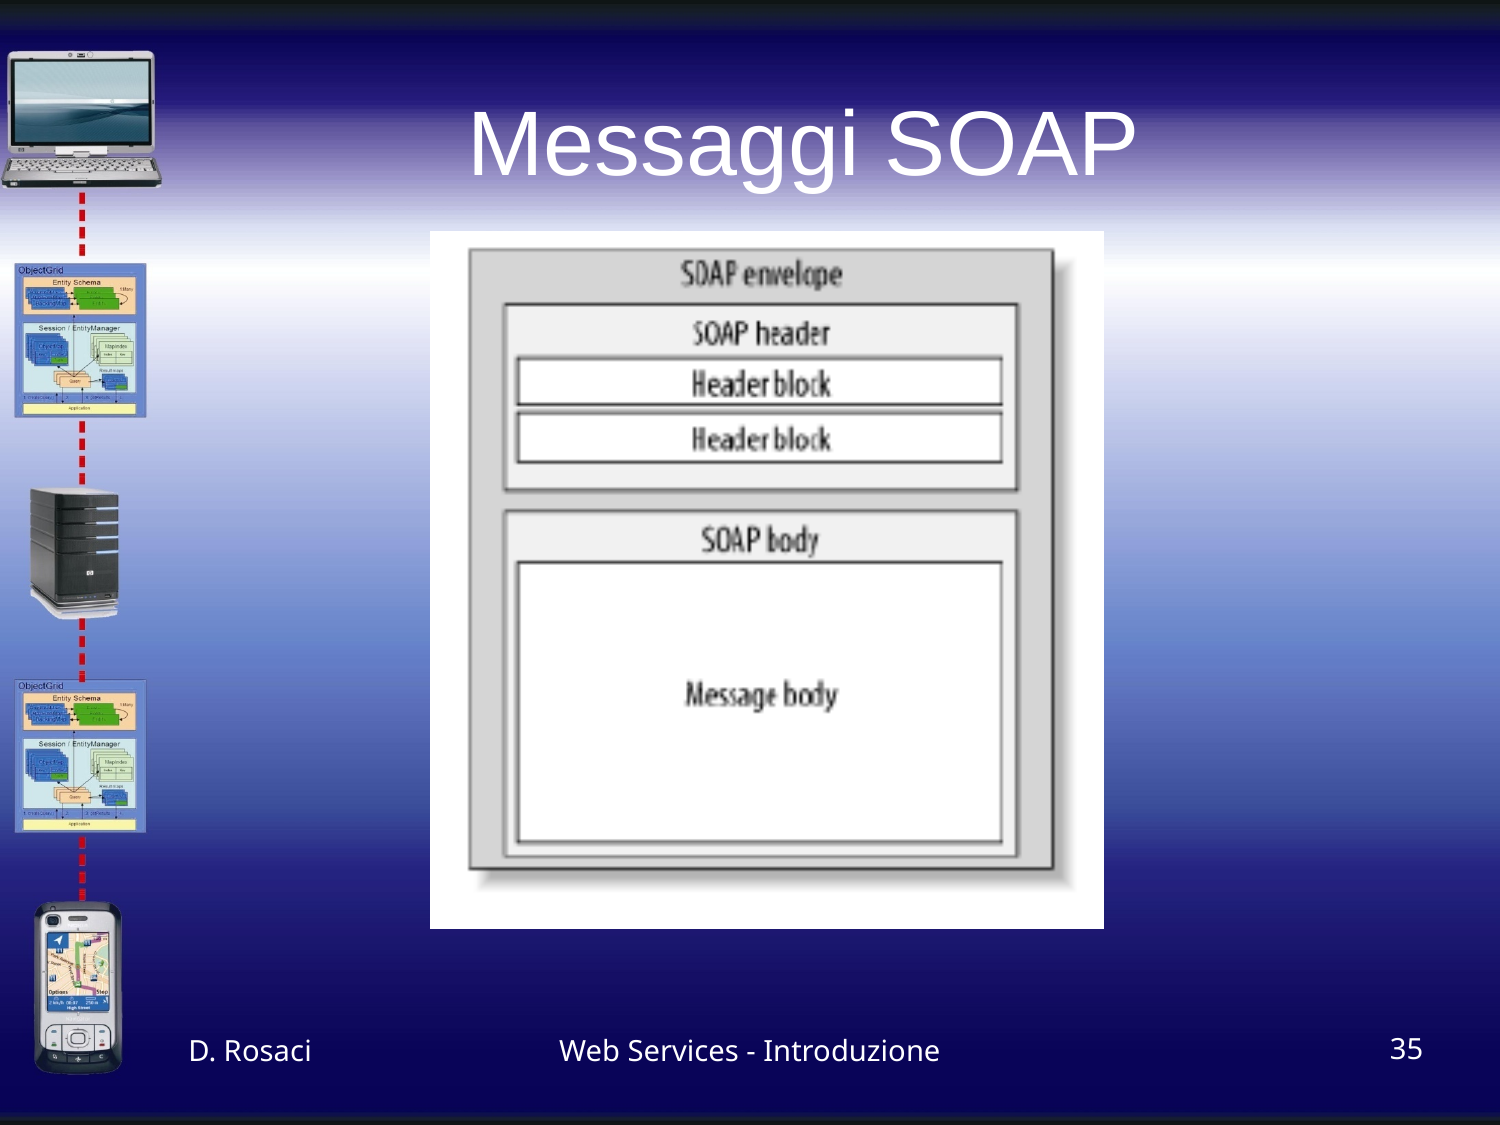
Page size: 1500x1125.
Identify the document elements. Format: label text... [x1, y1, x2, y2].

title Messaggi SOAP [182, 44, 1426, 233]
footer Web Services - Introduzione [512, 1024, 988, 1103]
slide_number D. Rosaci [74, 1024, 426, 1103]
picture [0, 0, 1500, 1125]
